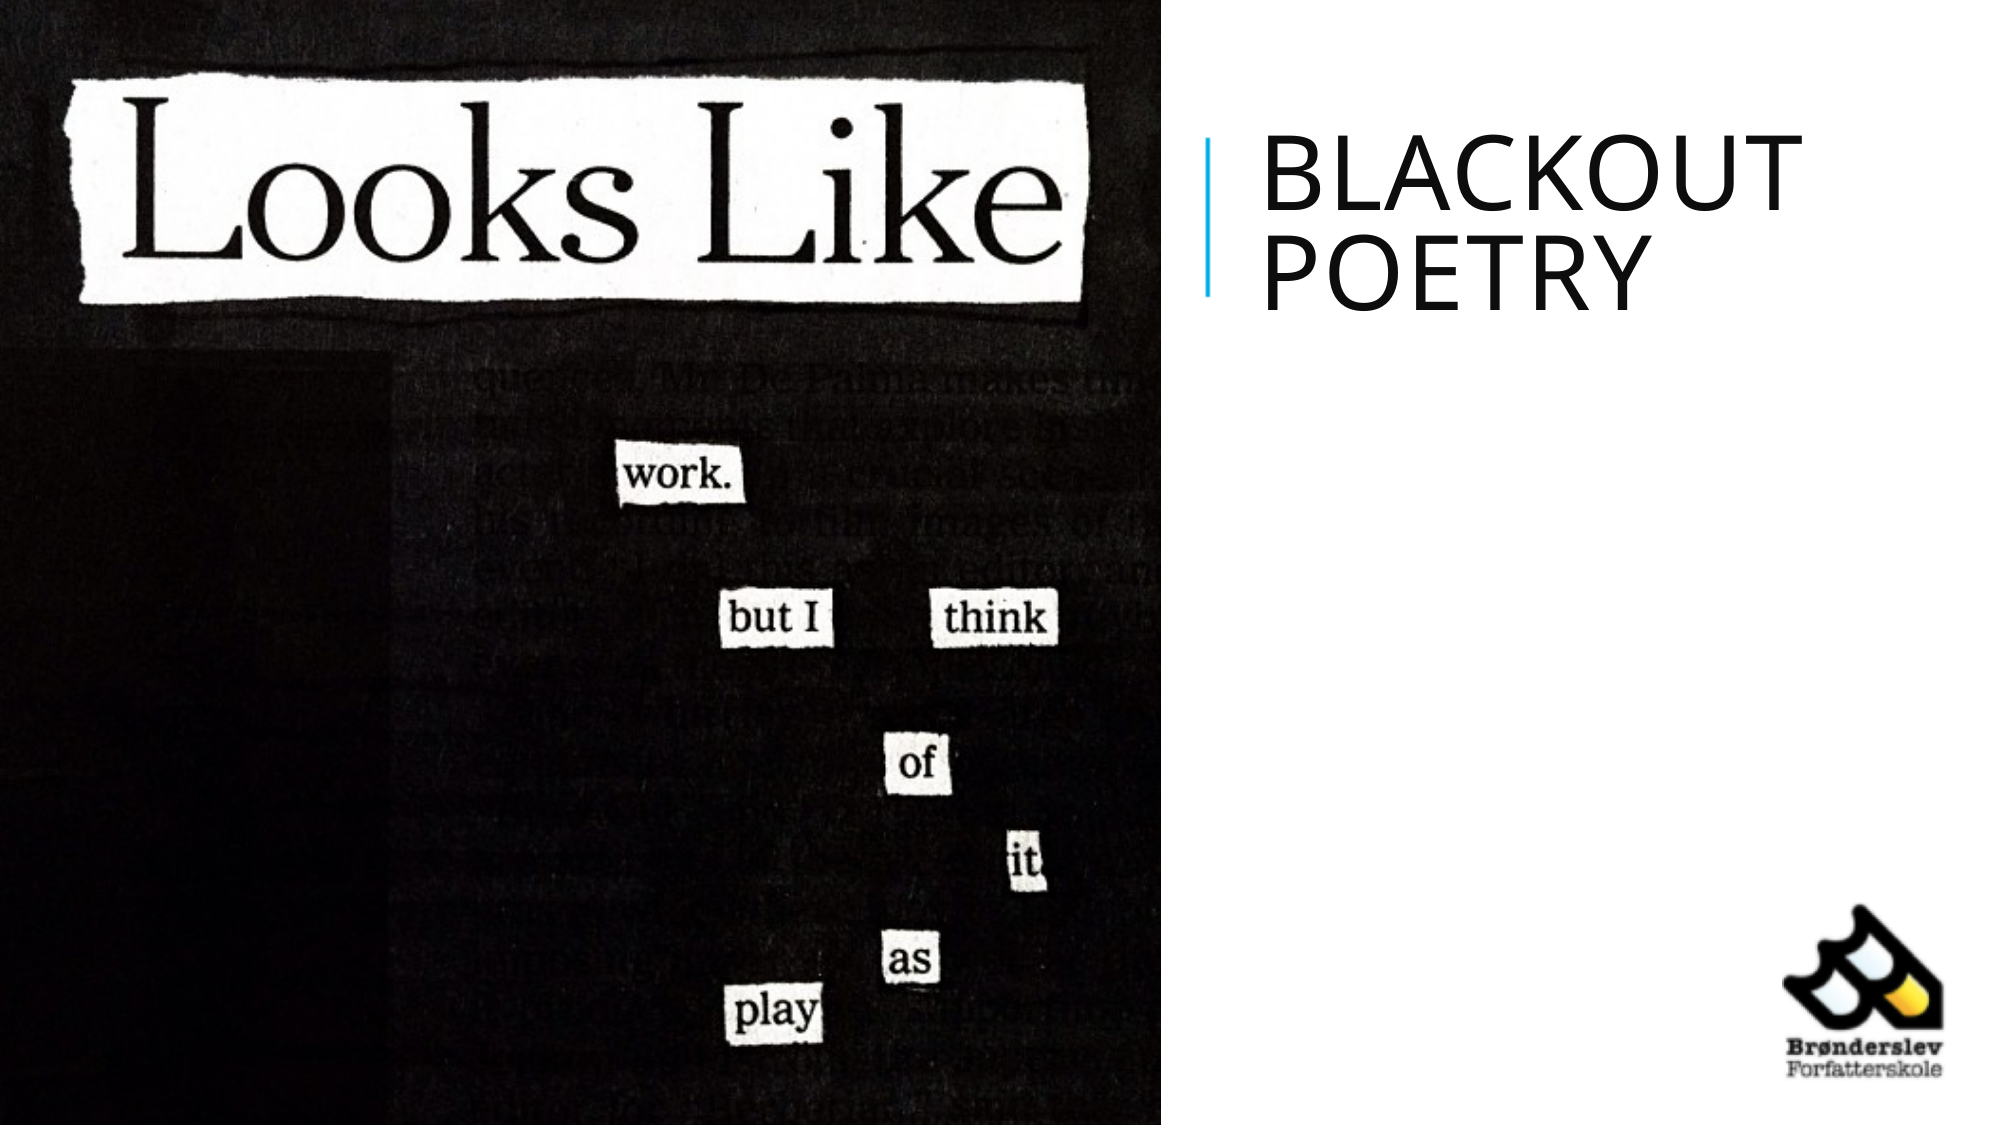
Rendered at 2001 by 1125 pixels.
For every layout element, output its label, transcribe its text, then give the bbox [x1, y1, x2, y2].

picture [1168, 107, 1236, 331]
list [0, 0, 1161, 1125]
title Blackout poetry [1243, 107, 1956, 354]
picture [1782, 890, 1957, 1085]
